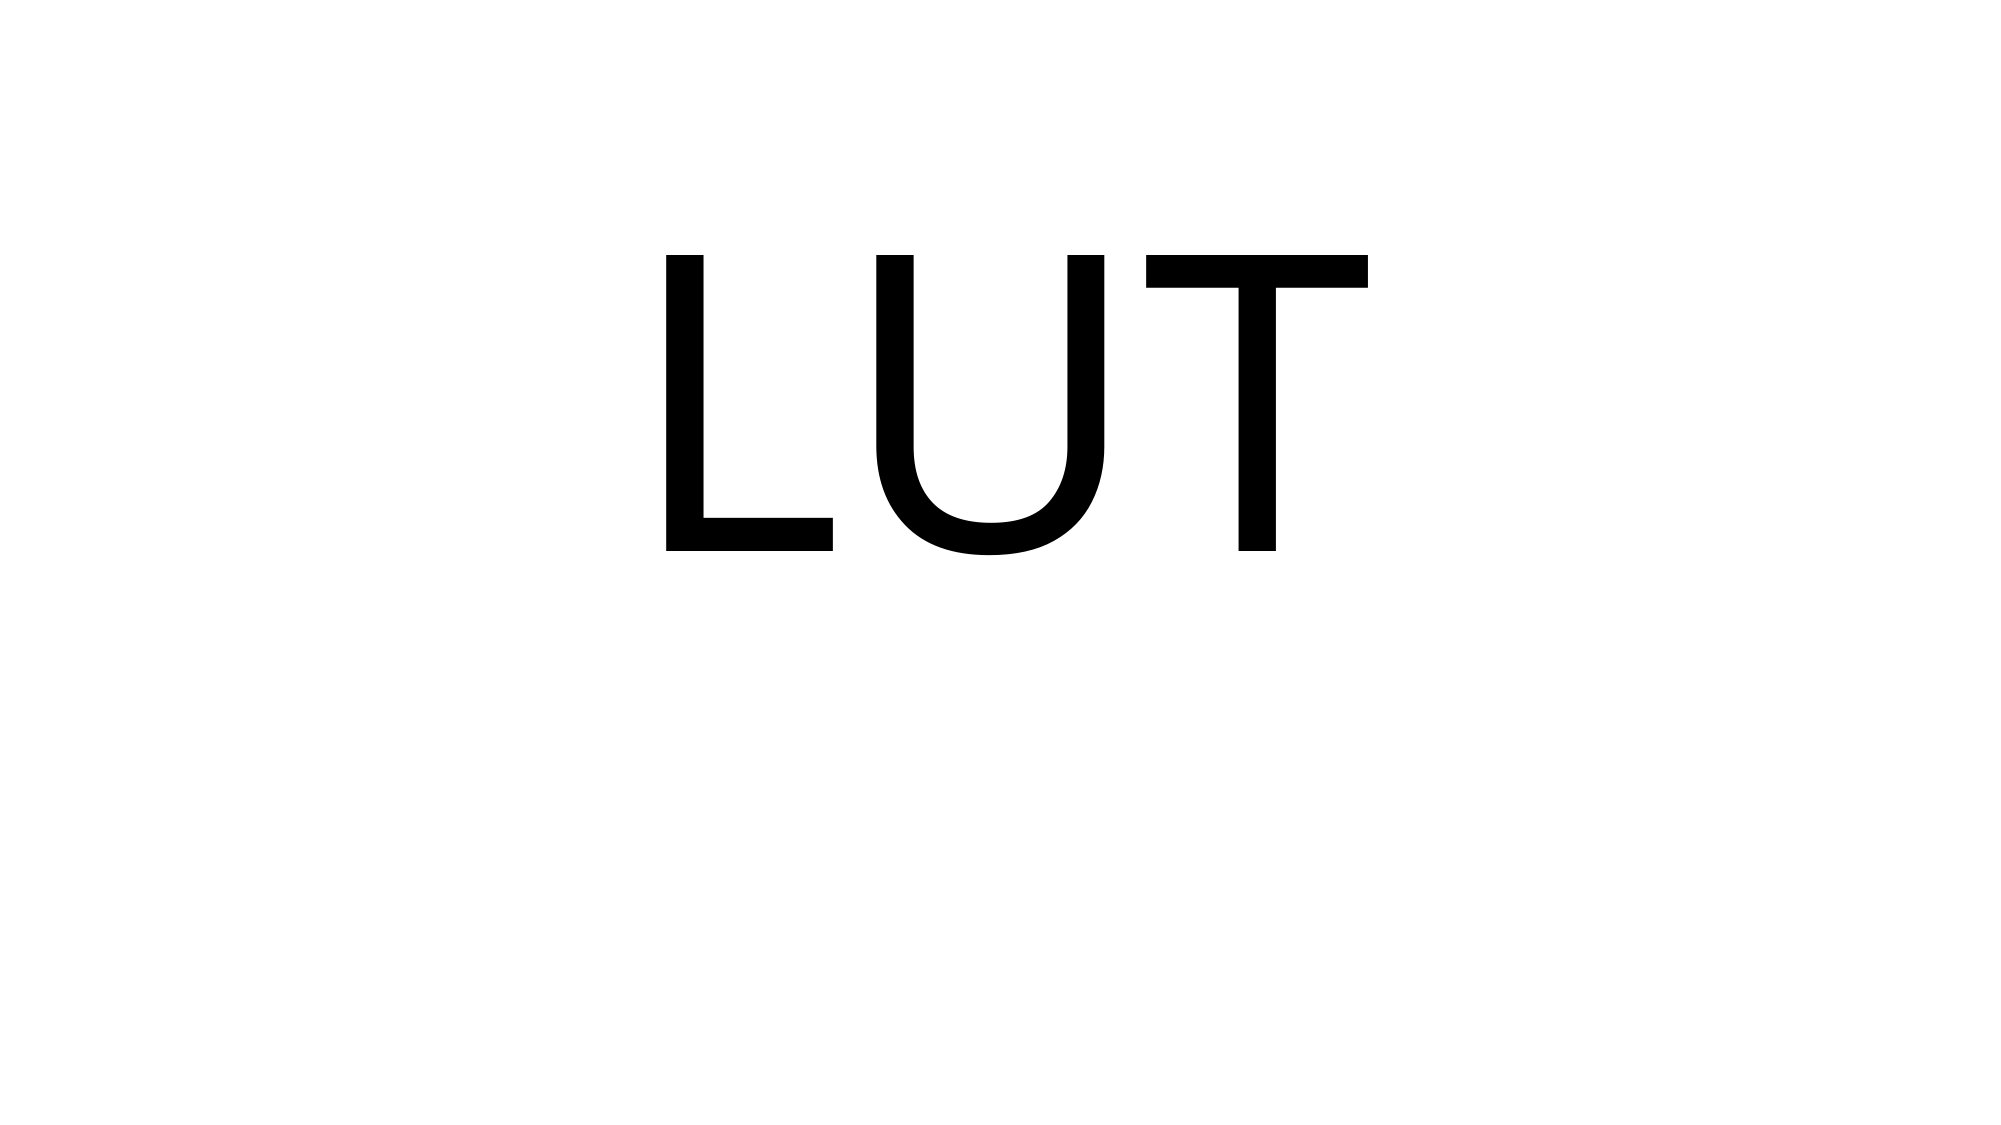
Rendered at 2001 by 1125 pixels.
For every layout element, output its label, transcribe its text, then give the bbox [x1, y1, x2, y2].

title LUT [68, 97, 1932, 643]
